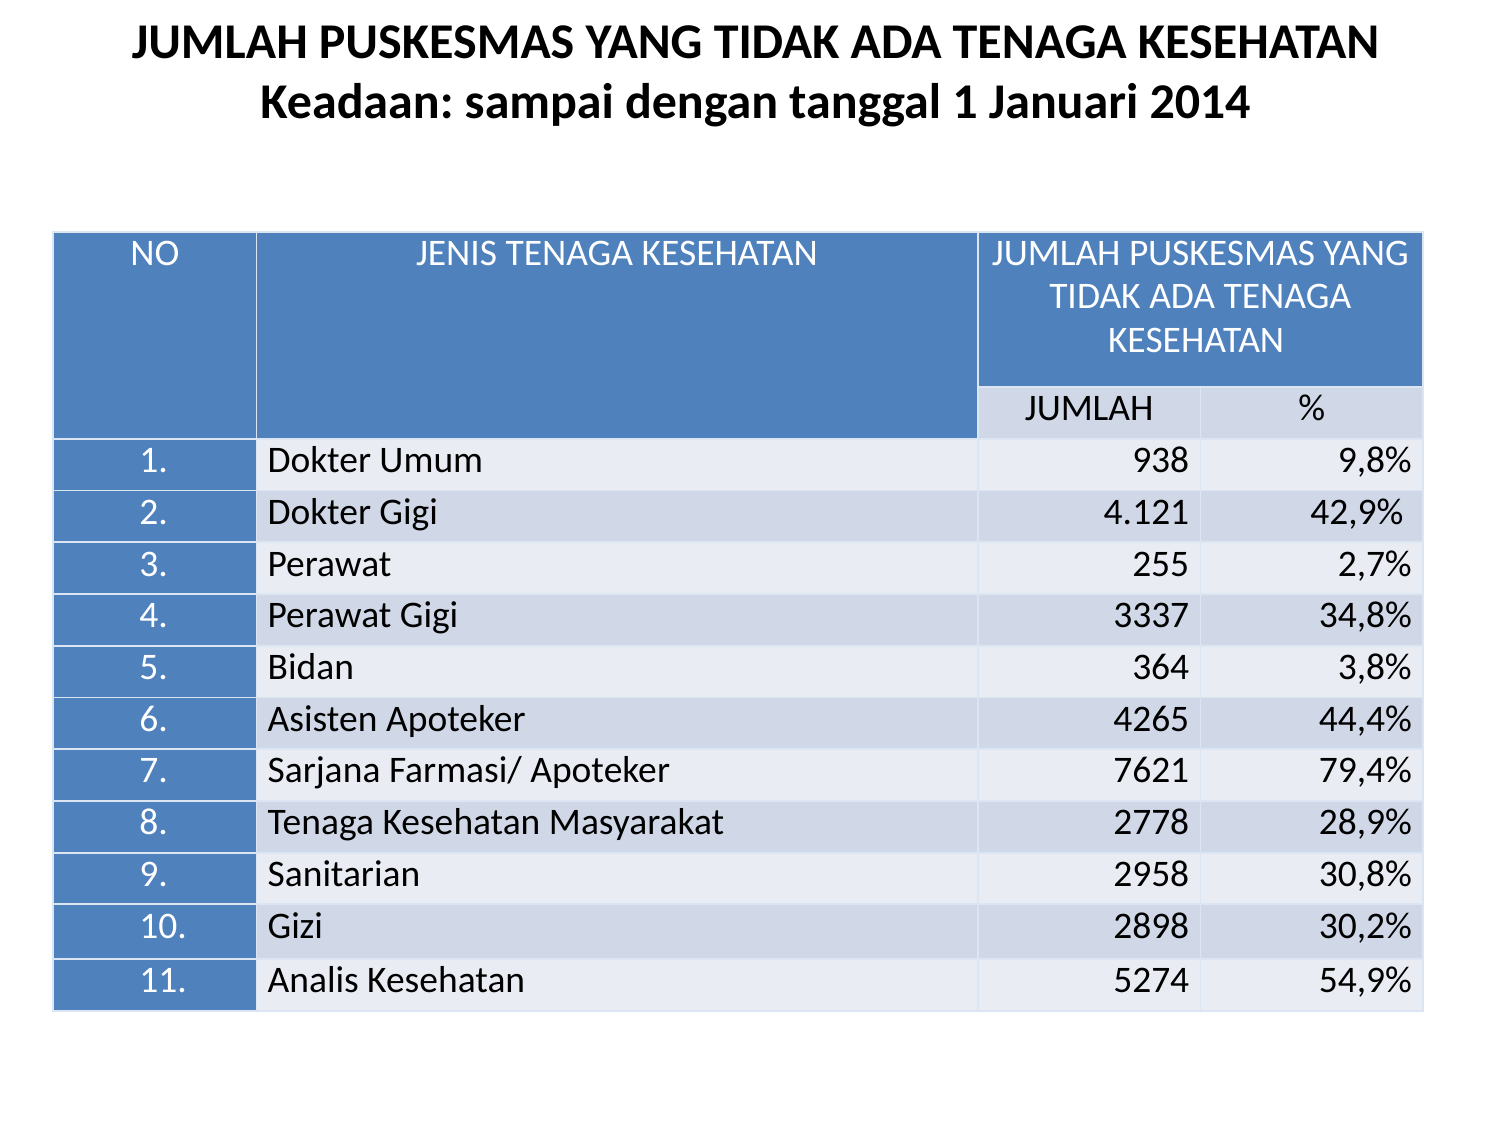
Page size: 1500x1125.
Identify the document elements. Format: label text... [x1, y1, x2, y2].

table_cell Tenaga Kesehatan Masyarakat [257, 802, 977, 852]
table_cell 9,8% [1201, 440, 1422, 490]
table_cell 2958 [979, 854, 1200, 903]
table_cell Bidan [257, 647, 977, 697]
table_cell Sanitarian [257, 854, 977, 903]
table_cell 5. [54, 647, 256, 697]
table_cell 2898 [979, 905, 1200, 958]
table_cell 54,9% [1201, 960, 1422, 1010]
table_cell % [1201, 388, 1422, 438]
table_cell 7621 [979, 750, 1200, 800]
table_cell 4.121 [979, 491, 1200, 541]
table_cell 3,8% [1201, 647, 1422, 697]
table_cell Dokter Gigi [257, 491, 977, 541]
table_cell 44,4% [1201, 698, 1422, 748]
table_cell 1. [54, 440, 256, 490]
table_header JUMLAH PUSKESMAS YANG TIDAK ADA TENAGA KESEHATAN [979, 233, 1422, 386]
table_cell 6. [54, 698, 256, 748]
table_cell 34,8% [1201, 595, 1422, 645]
table_cell 4265 [979, 698, 1200, 748]
table_cell Analis Kesehatan [257, 960, 977, 1010]
table_cell JUMLAH [979, 388, 1200, 438]
table_cell 11. [54, 960, 256, 1010]
table_header JENIS TENAGA KESEHATAN [257, 233, 977, 438]
table_cell 79,4% [1201, 750, 1422, 800]
table_cell 5274 [979, 960, 1200, 1010]
table_cell 2. [54, 491, 256, 541]
table_cell 42,9% [1201, 491, 1422, 541]
table_cell 2778 [979, 802, 1200, 852]
table_cell 10. [54, 905, 256, 958]
table_cell 9. [54, 854, 256, 903]
table_cell 30,8% [1201, 854, 1422, 903]
table_cell 3. [54, 543, 256, 593]
title JUMLAH PUSKESMAS YANG TIDAK ADA TENAGA KESEHATAN Keadaan: sampai dengan tanggal 1 Januari 2014 [53, 19, 1459, 179]
table_cell 30,2% [1201, 905, 1422, 958]
table_cell 8. [54, 802, 256, 852]
table_cell Asisten Apoteker [257, 698, 977, 748]
table_cell Perawat [257, 543, 977, 593]
table_cell 4. [54, 595, 256, 645]
table_cell Dokter Umum [257, 440, 977, 490]
table_cell 3337 [979, 595, 1200, 645]
table_cell 255 [979, 543, 1200, 593]
table_cell Perawat Gigi [257, 595, 977, 645]
table_cell 938 [979, 440, 1200, 490]
table_cell 28,9% [1201, 802, 1422, 852]
table_header NO [54, 233, 256, 438]
table_cell 2,7% [1201, 543, 1422, 593]
table_cell Gizi [257, 905, 977, 958]
table_cell 7. [54, 750, 256, 800]
table_cell Sarjana Farmasi/ Apoteker [257, 750, 977, 800]
table_cell 364 [979, 647, 1200, 697]
